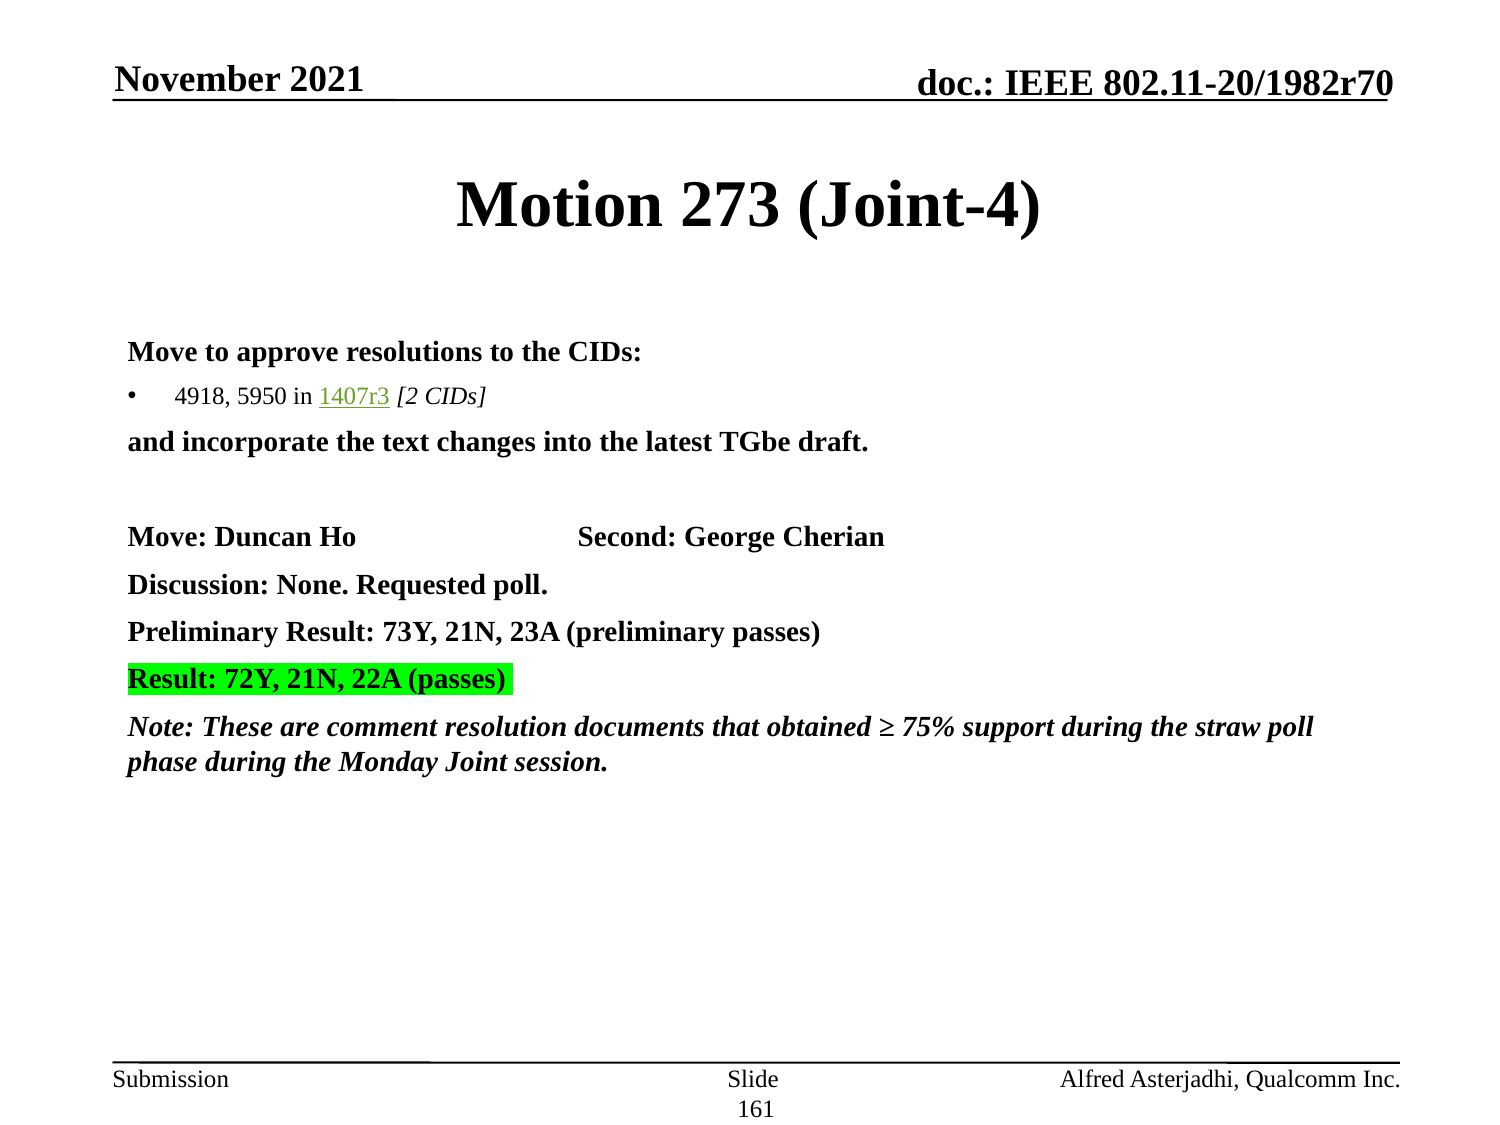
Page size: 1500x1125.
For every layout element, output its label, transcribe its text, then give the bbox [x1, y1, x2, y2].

list Move to approve resolutions to the CIDs: 4918, 5950 in 1407r3 [2 CIDs] and incorporate the text changes into the latest TGbe draft. Move: Duncan Ho Second: George Cherian Discussion: None. Requested poll. Preliminary Result: 73Y, 21N, 23A (preliminary passes) Result: 72Y, 21N, 22A (passes) Note: These are comment resolution documents that obtained ≥ 75% support during the straw poll phase during the Monday Joint session. [112, 324, 1388, 1063]
title Motion 273 (Joint-4) [112, 112, 1388, 288]
slide_number Slide 161 [712, 1061, 800, 1123]
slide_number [114, 54, 423, 100]
footer Alfred Asterjadhi, Qualcomm Inc. [878, 1061, 1402, 1093]
